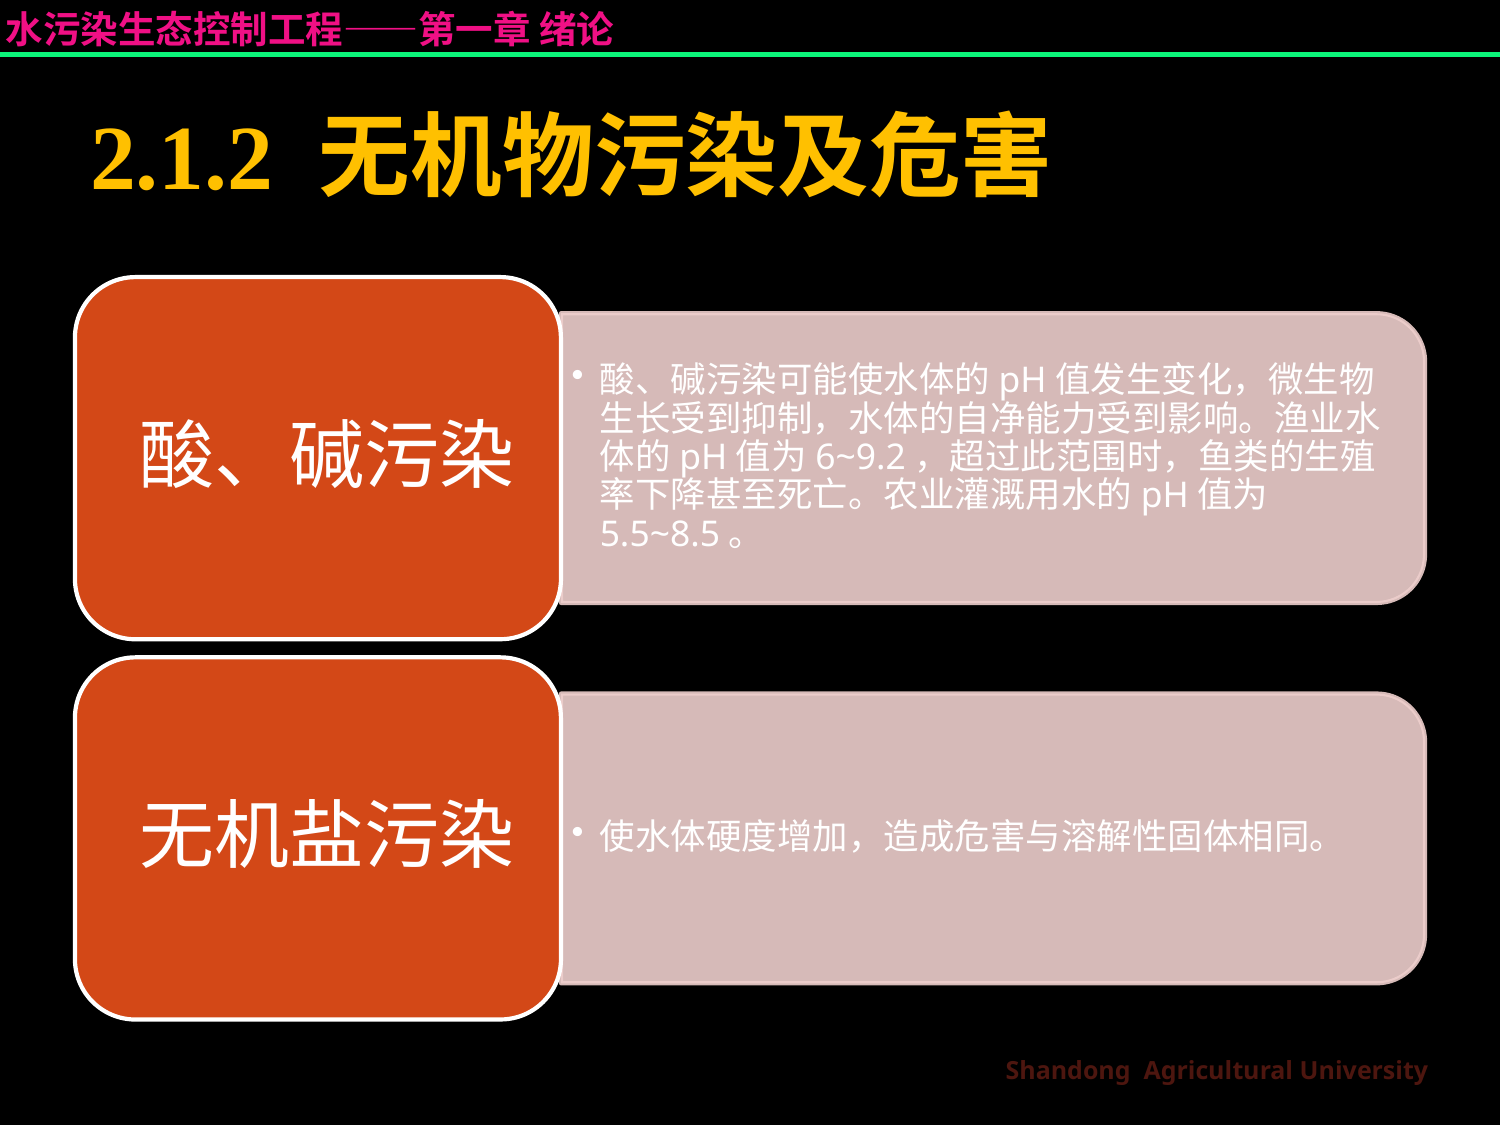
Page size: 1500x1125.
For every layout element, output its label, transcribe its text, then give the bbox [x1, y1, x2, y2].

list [74, 276, 1426, 1020]
title 2.1.2 无机物污染及危害 [75, 59, 1425, 248]
